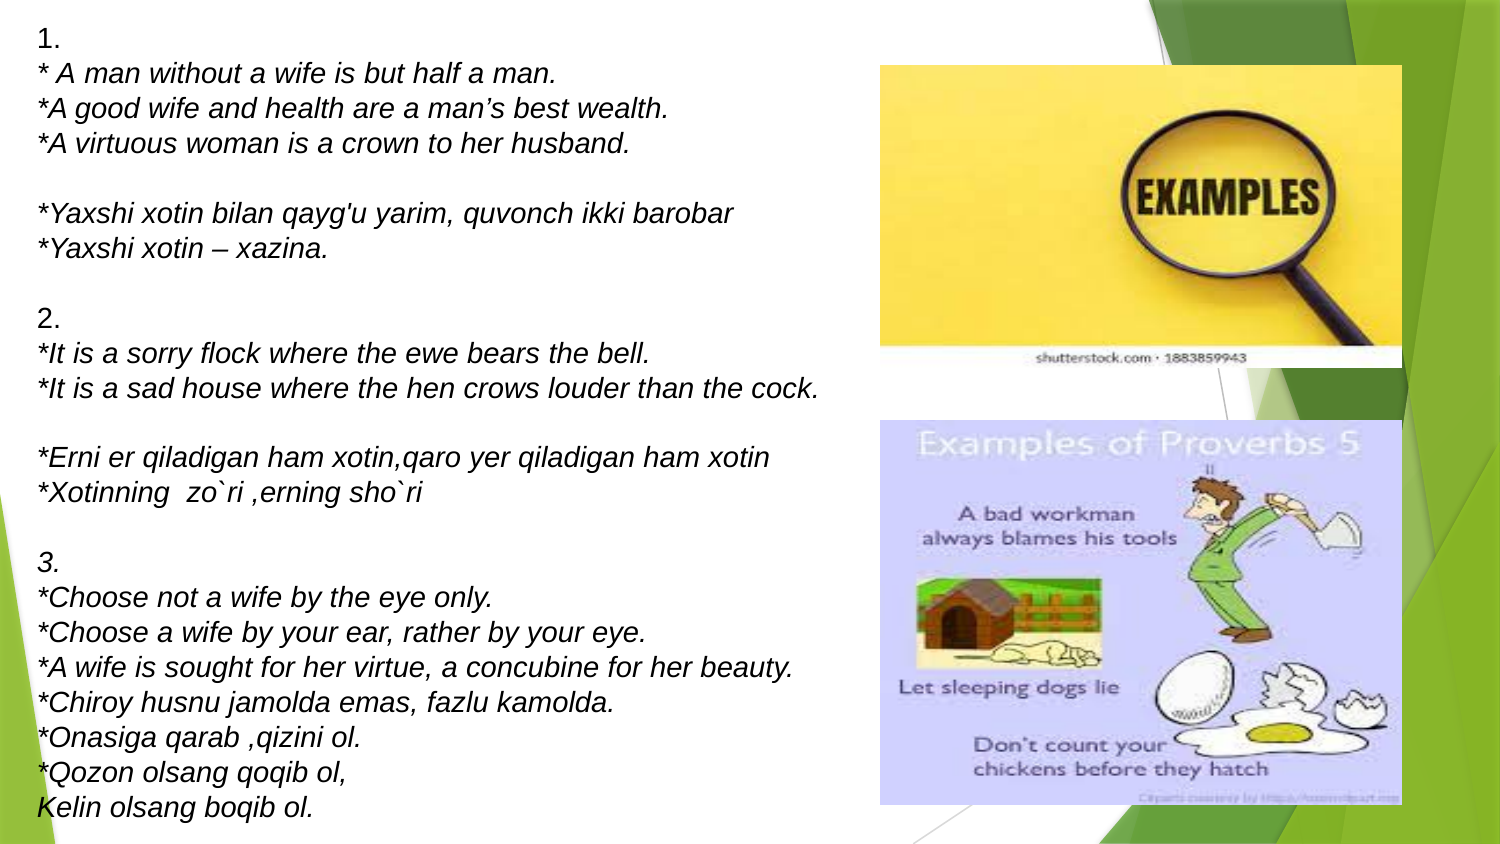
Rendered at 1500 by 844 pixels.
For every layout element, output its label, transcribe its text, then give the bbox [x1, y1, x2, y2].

text_box * А man without a wife is but half a man. *A good wife and health are a man’s best wealth. *A virtuous woman is a crown to her husband. *Yaxshi xotin bilan qayg'u yarim, quvonch ikki barobar *Yaxshi xotin – xazina. 2. *It is a sorry flock where the ewe bears the bell. *It is a sad house where the hen crows louder than the cock. *Erni er qiladigan ham xotin,qaro yer qiladigan ham xotin *Xotinning zo`ri ,erning sho`ri 3. *Choose not a wife by the eye only. *Choose a wife by your ear, rather by your eye. *A wife is sought for her virtue, a concubine for her beauty. *Chiroy husnu jamolda emas, fazlu kamolda. *Onasiga qarab ,qizini ol. *Qozon olsang qoqib ol, Kelin olsang boqib ol. [22, 11, 1171, 844]
picture [879, 65, 1403, 368]
title Want big impact? Use big image. [178, 0, 1500, 91]
picture [879, 420, 1403, 805]
